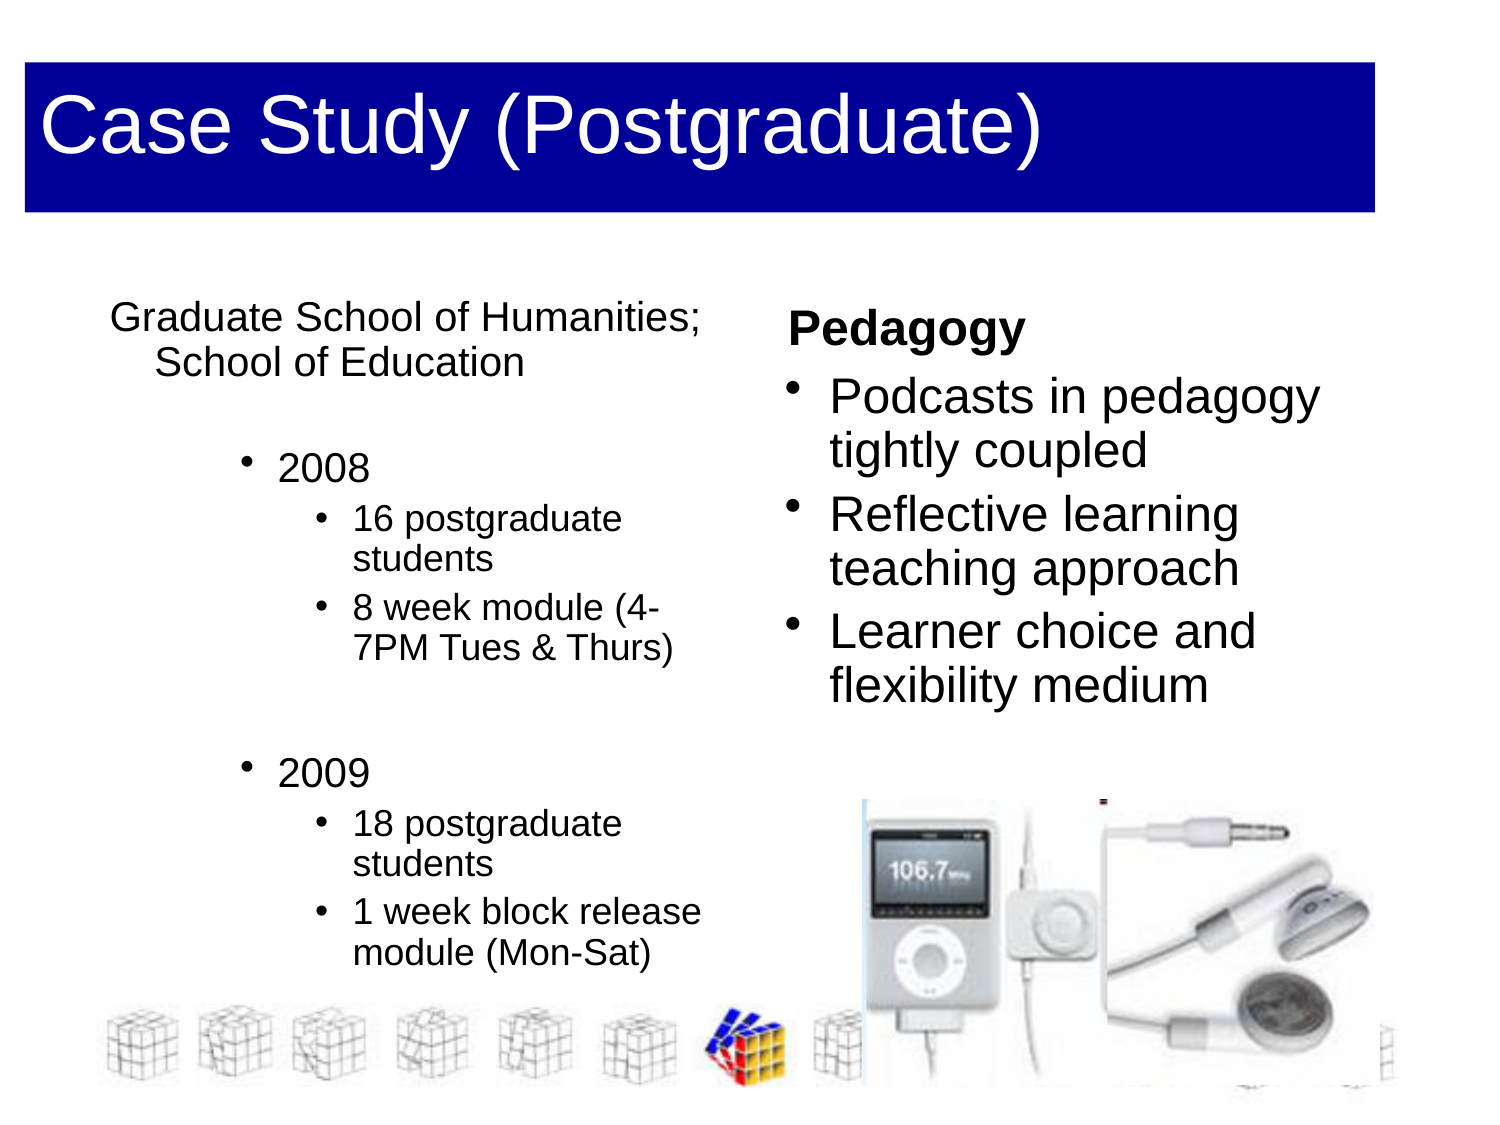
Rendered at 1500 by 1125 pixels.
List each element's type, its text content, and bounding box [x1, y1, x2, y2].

list Podcasts in pedagogy tightly coupled Reflective learning teaching approach Learner choice and flexibility medium [749, 362, 1414, 776]
picture [64, 799, 1442, 1125]
list Pedagogy [762, 274, 1426, 363]
list Graduate School of Humanities; School of Education 2008 16 postgraduate students 8 week module (4-7PM Tues & Thurs) 2009 18 postgraduate students 1 week block release module (Mon-Sat) [74, 287, 738, 988]
title Case Study (Postgraduate) [24, 62, 1376, 213]
